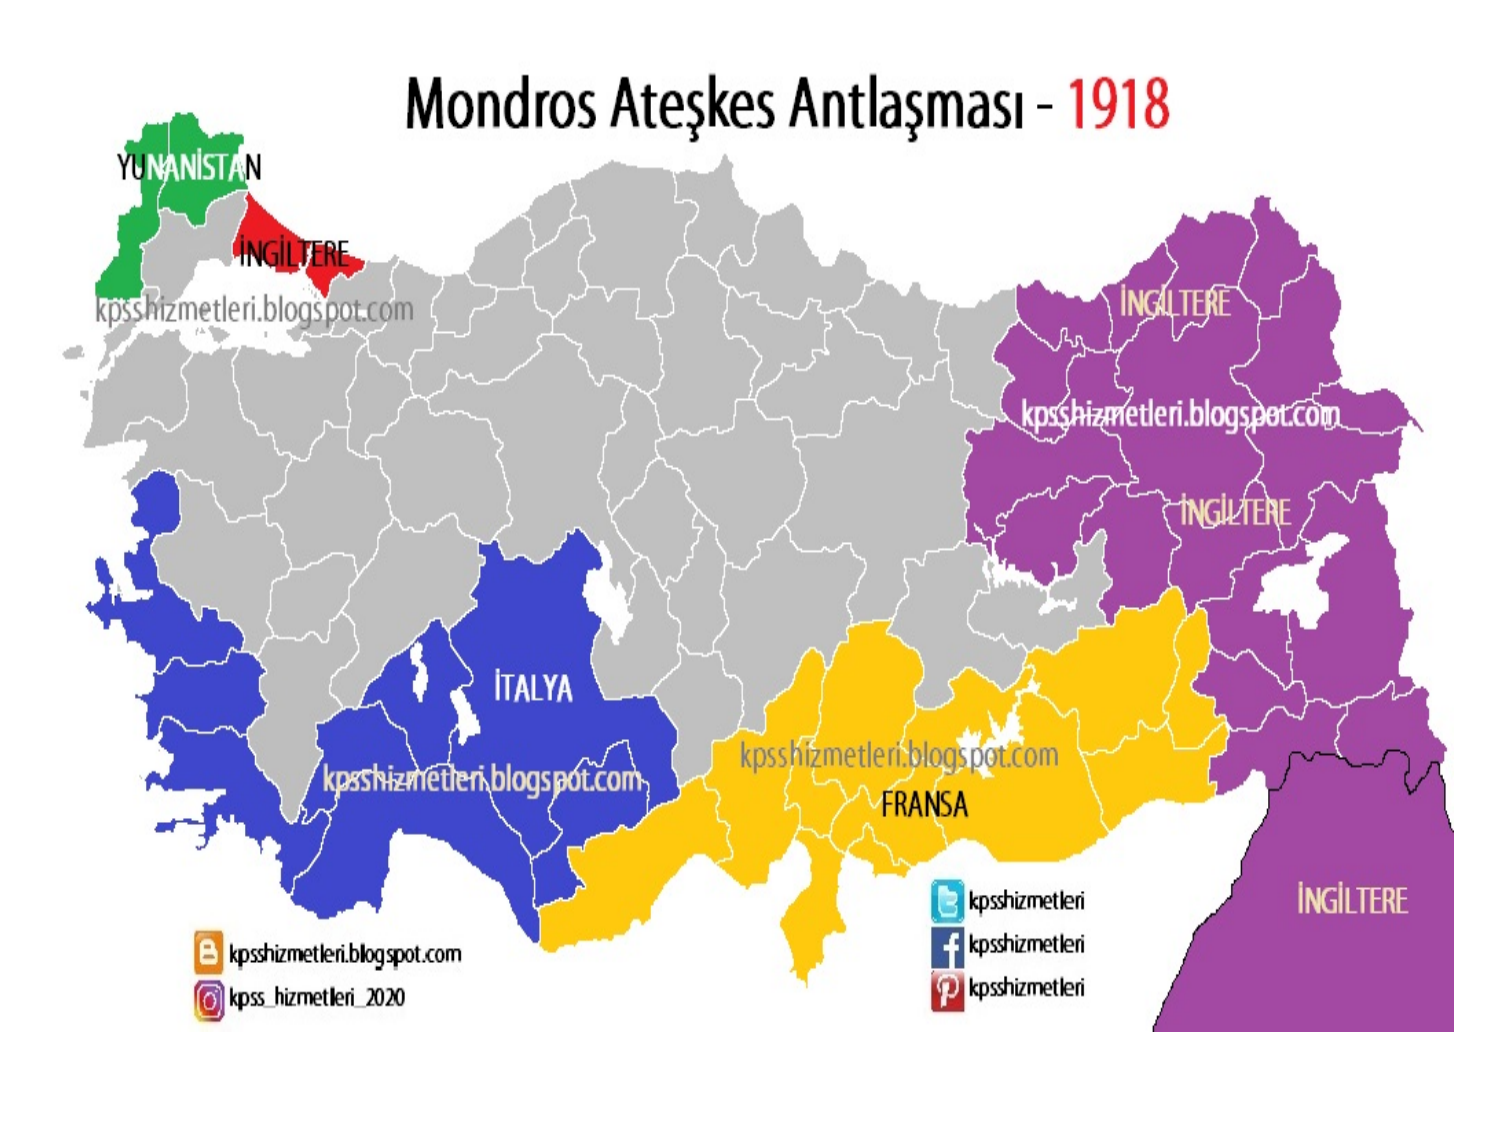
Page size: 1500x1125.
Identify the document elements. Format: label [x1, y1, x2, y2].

picture [46, 46, 1454, 1032]
